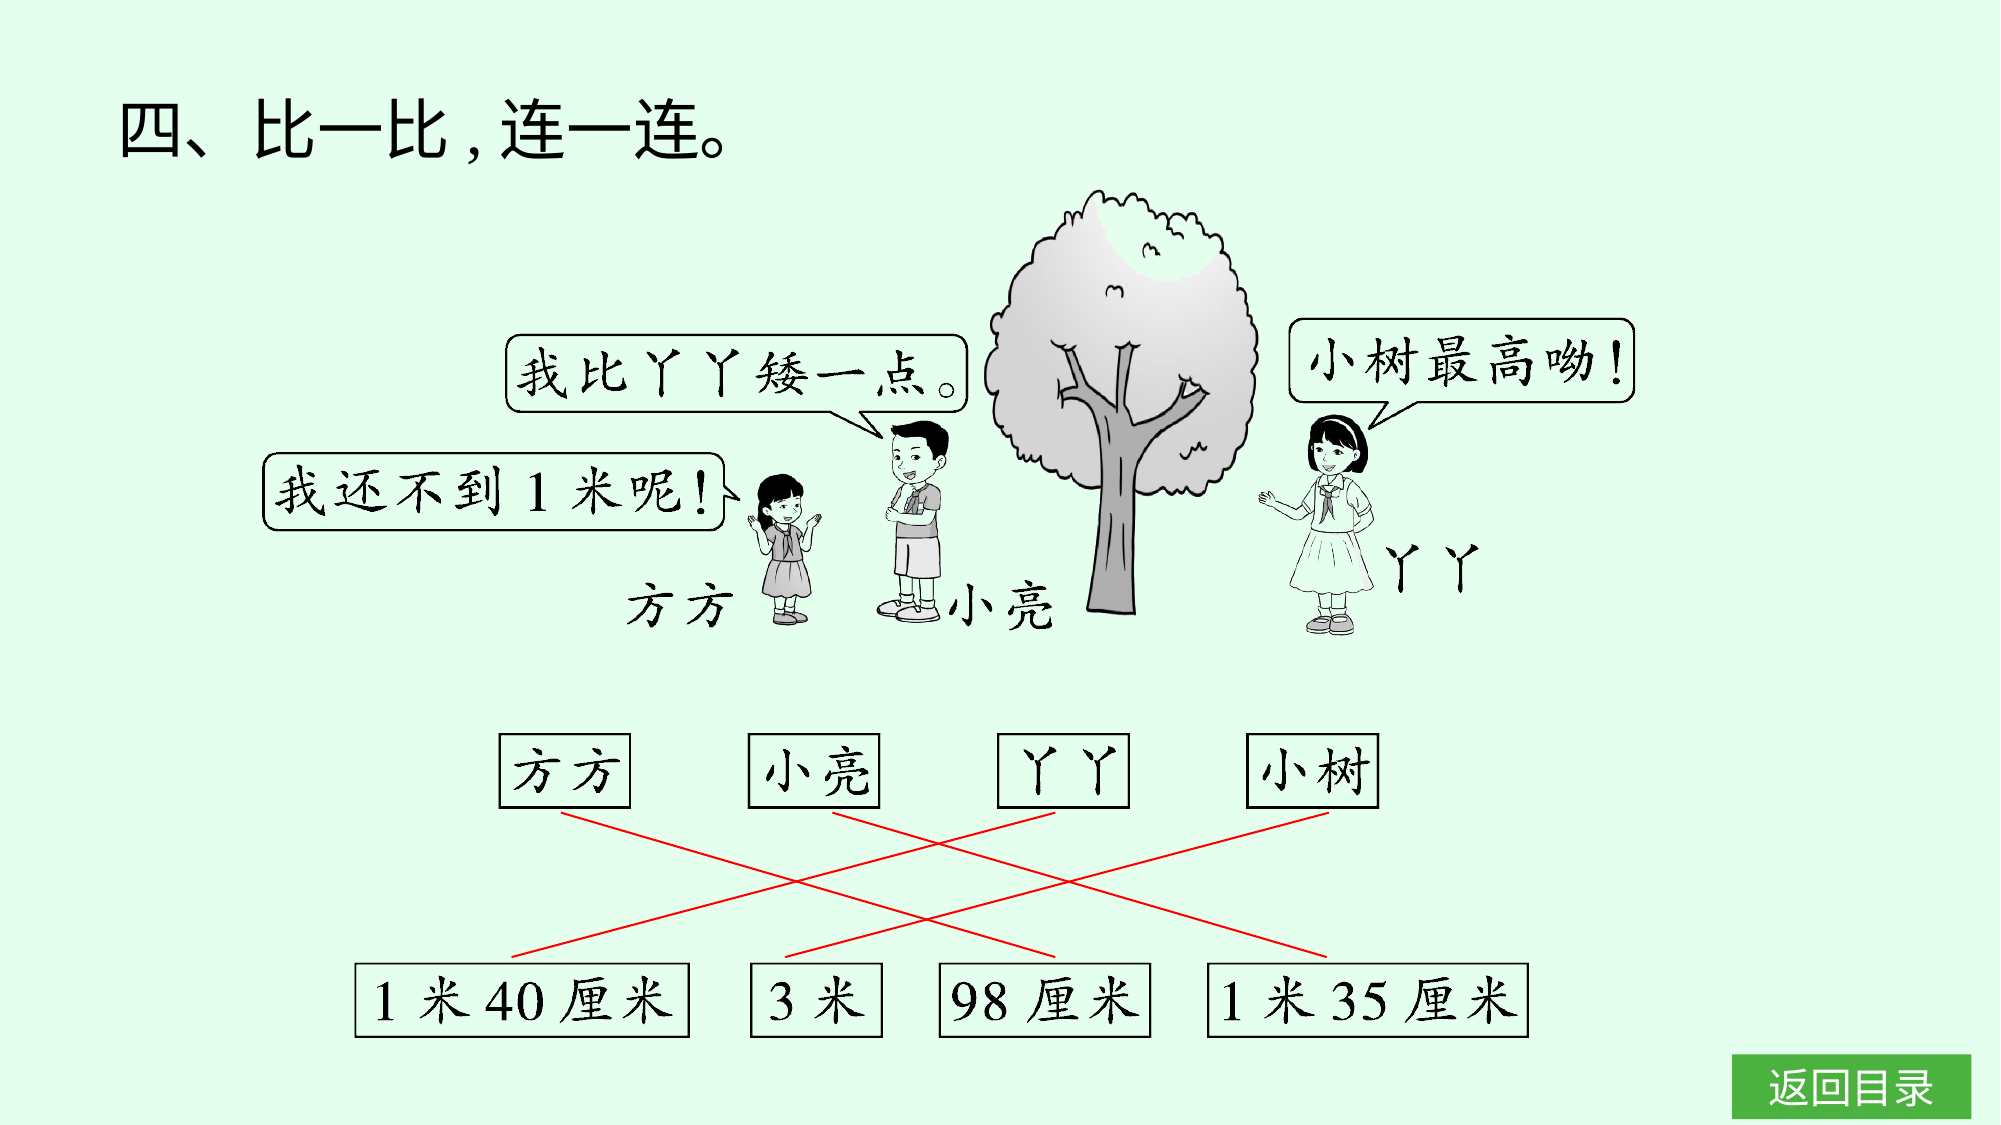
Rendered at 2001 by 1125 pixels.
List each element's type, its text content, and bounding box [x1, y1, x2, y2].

text_box 四、比一比,连一连。 [102, 64, 797, 176]
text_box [511, 812, 785, 958]
picture [260, 176, 1636, 1038]
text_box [785, 812, 1329, 958]
